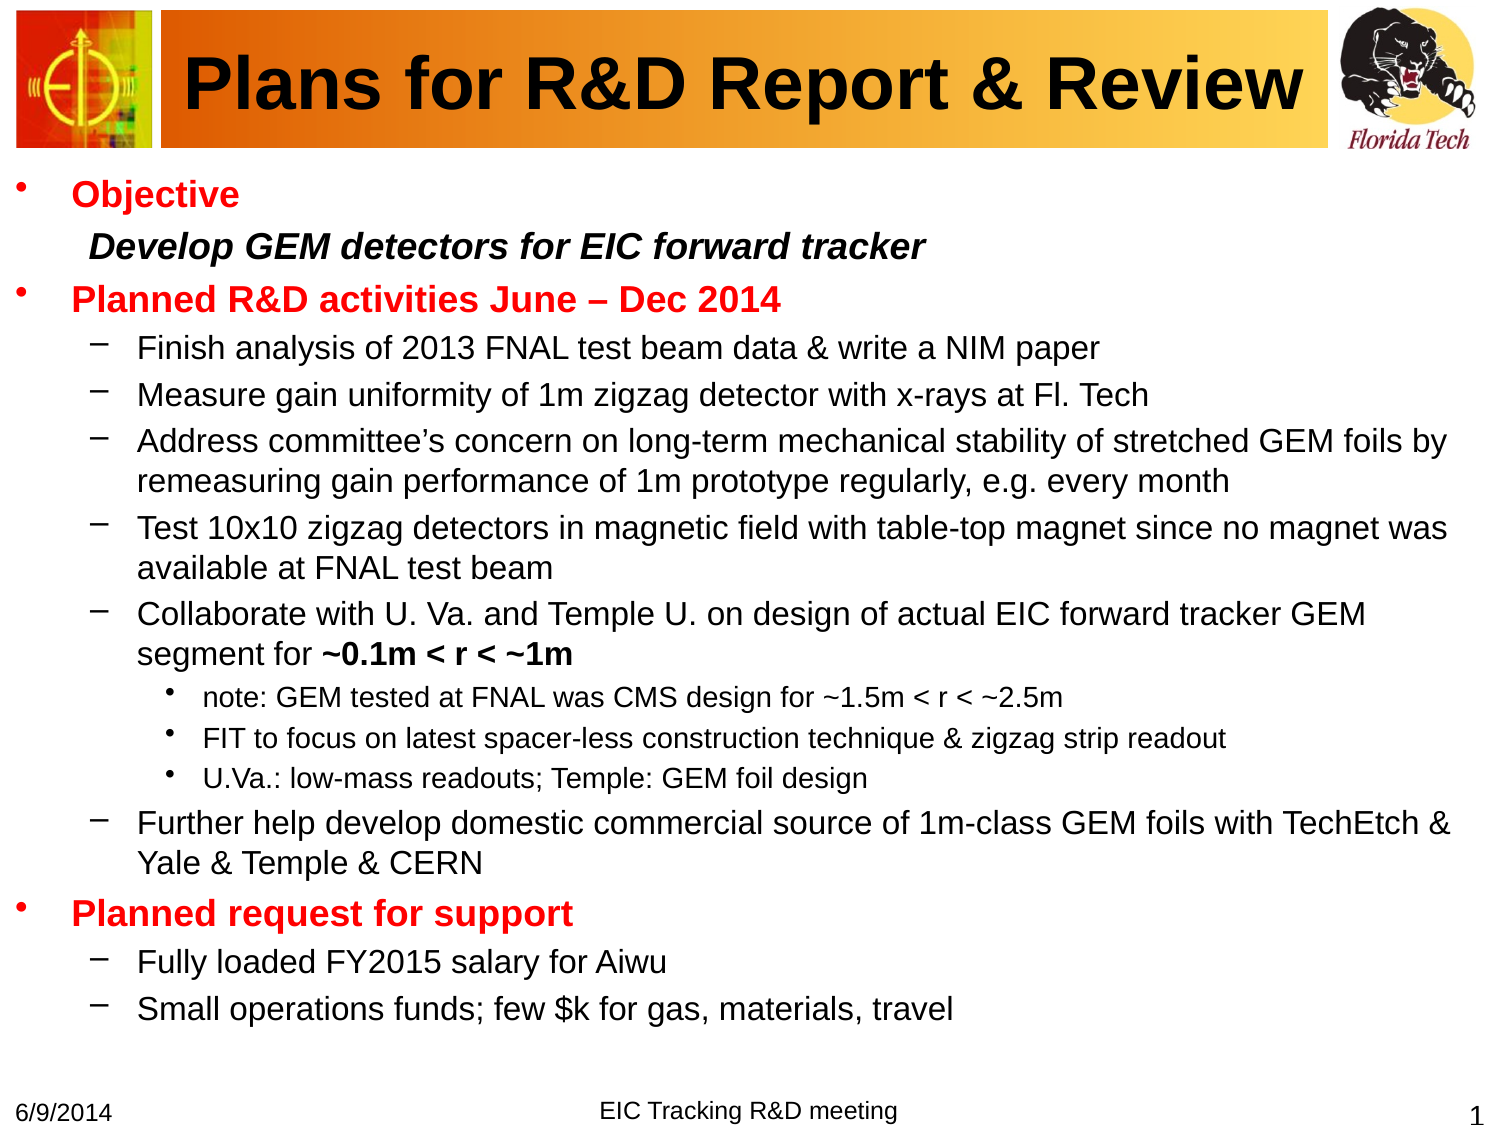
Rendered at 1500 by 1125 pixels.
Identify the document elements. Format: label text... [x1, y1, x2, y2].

picture [16, 10, 153, 148]
footer EIC Tracking R&D meeting [230, 1087, 1267, 1125]
title Plans for R&D Report & Review [161, 10, 1328, 148]
list Objective Develop GEM detectors for EIC forward tracker Planned R&D activities June – Dec 2014 Finish analysis of 2013 FNAL test beam data & write a NIM paper Measure gain uniformity of 1m zigzag detector with x-rays at Fl. Tech Address committee’s concern on long-term mechanical stability of stretched GEM foils by remeasuring gain performance of 1m prototype regularly, e.g. every month Test 10x10 zigzag detectors in magnetic field with table-top magnet since no magnet was available at FNAL test beam Collaborate with U. Va. and Temple U. on design of actual EIC forward tracker GEM segment for ~0.1m < r < ~1m note: GEM tested at FNAL was CMS design for ~1.5m < r < ~2.5m FIT to focus on latest spacer-less construction technique & zigzag strip readout U.Va.: low-mass readouts; Temple: GEM foil design Further help develop domestic commercial source of 1m-class GEM foils with TechEtch & Yale & Temple & CERN Planned request for support Fully loaded FY2015 salary for Aiwu Small operations funds; few $k for gas, materials, travel [0, 162, 1500, 1089]
slide_number 1 [1212, 1089, 1500, 1125]
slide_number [0, 1089, 244, 1125]
picture [1339, 6, 1476, 149]
